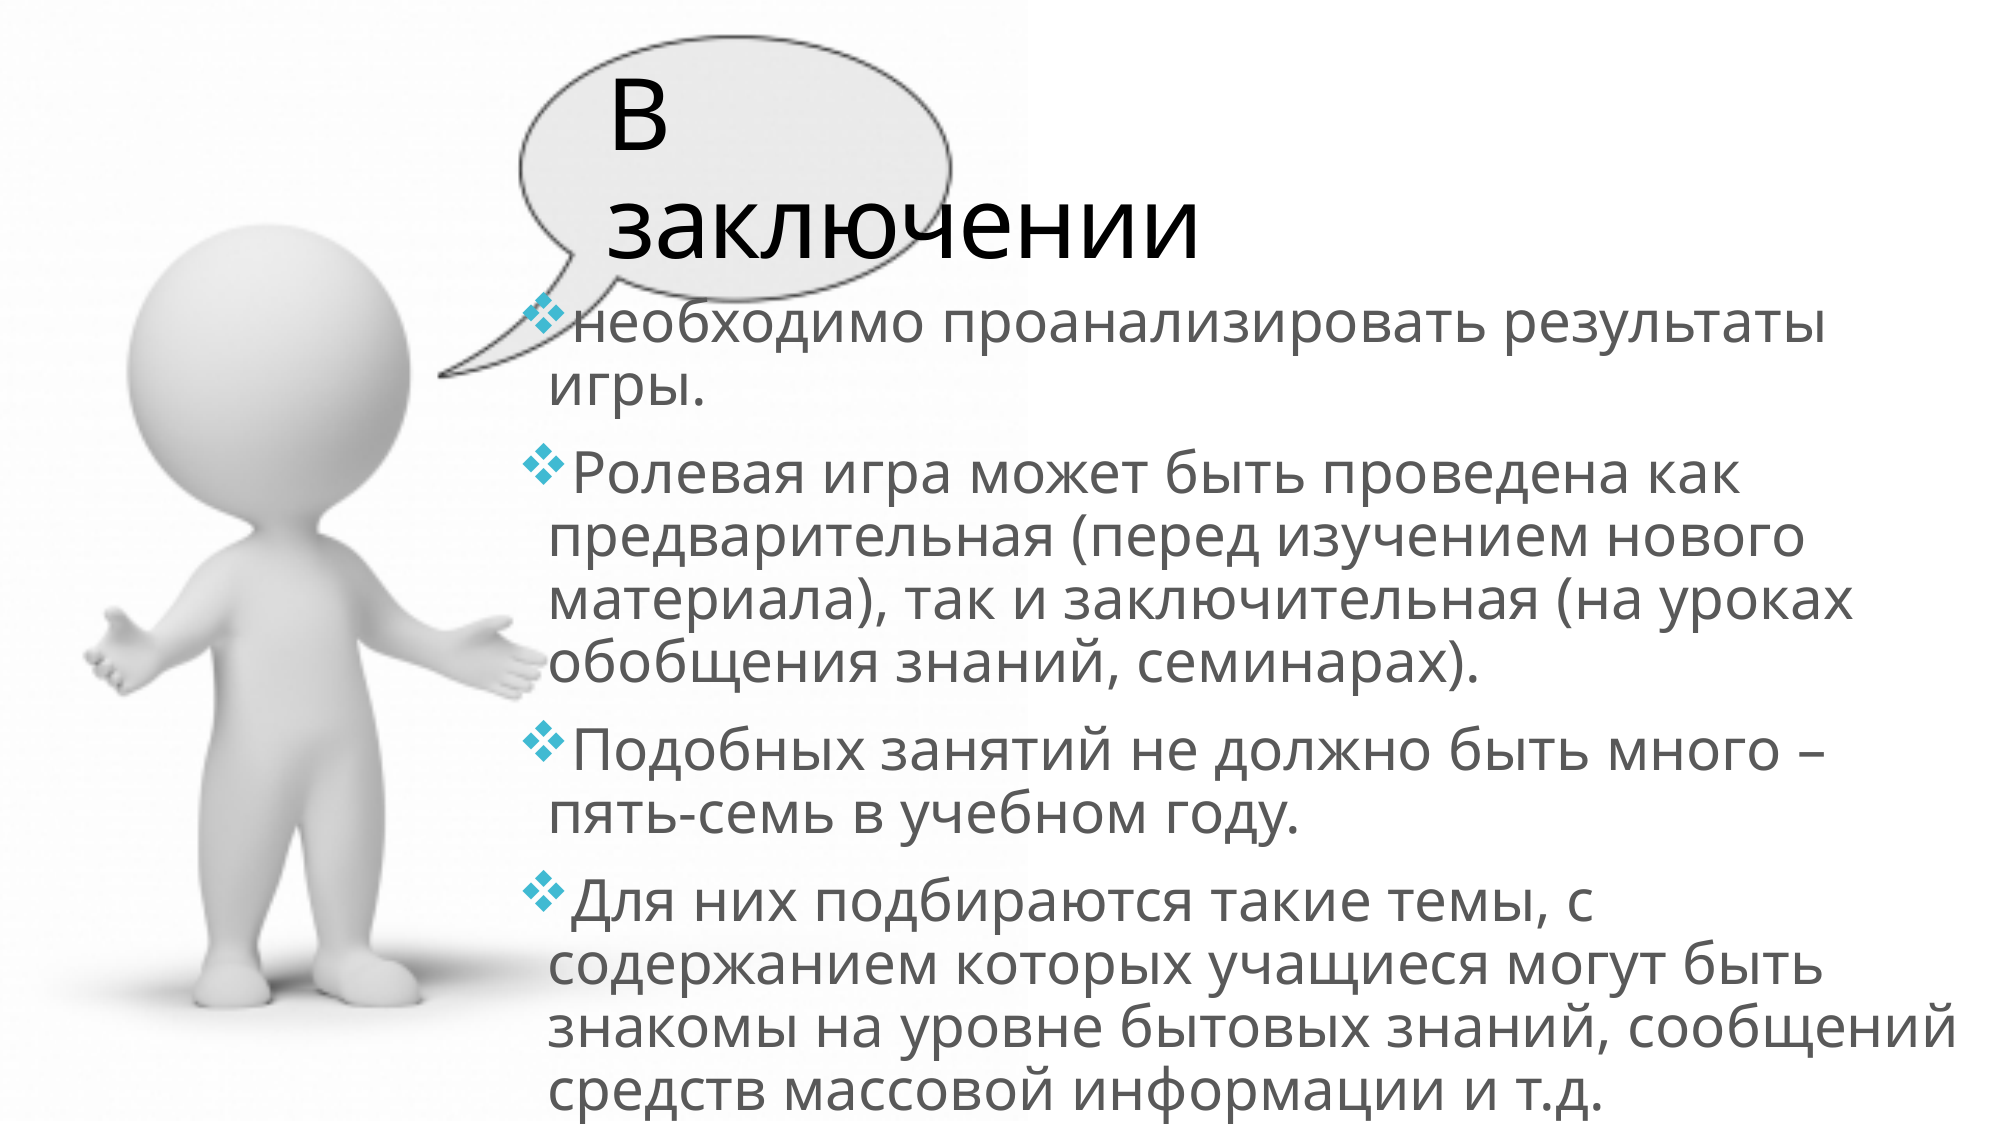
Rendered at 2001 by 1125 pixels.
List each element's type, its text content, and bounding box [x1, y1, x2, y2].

picture [0, 0, 1028, 1121]
title В заключении [1028, 30, 1224, 314]
list необходимо проанализировать результаты игры. Ролевая игра может быть проведена как предварительная (перед изучением нового материала), так и заключительная (на уроках обобщения знаний, семинарах). Подобных занятий не должно быть много – пять-семь в учебном году. Для них подбираются такие темы, с содержанием которых учащиеся могут быть знакомы на уровне бытовых знаний, сообщений средств массовой информации и т.д. [1028, 319, 1979, 1096]
